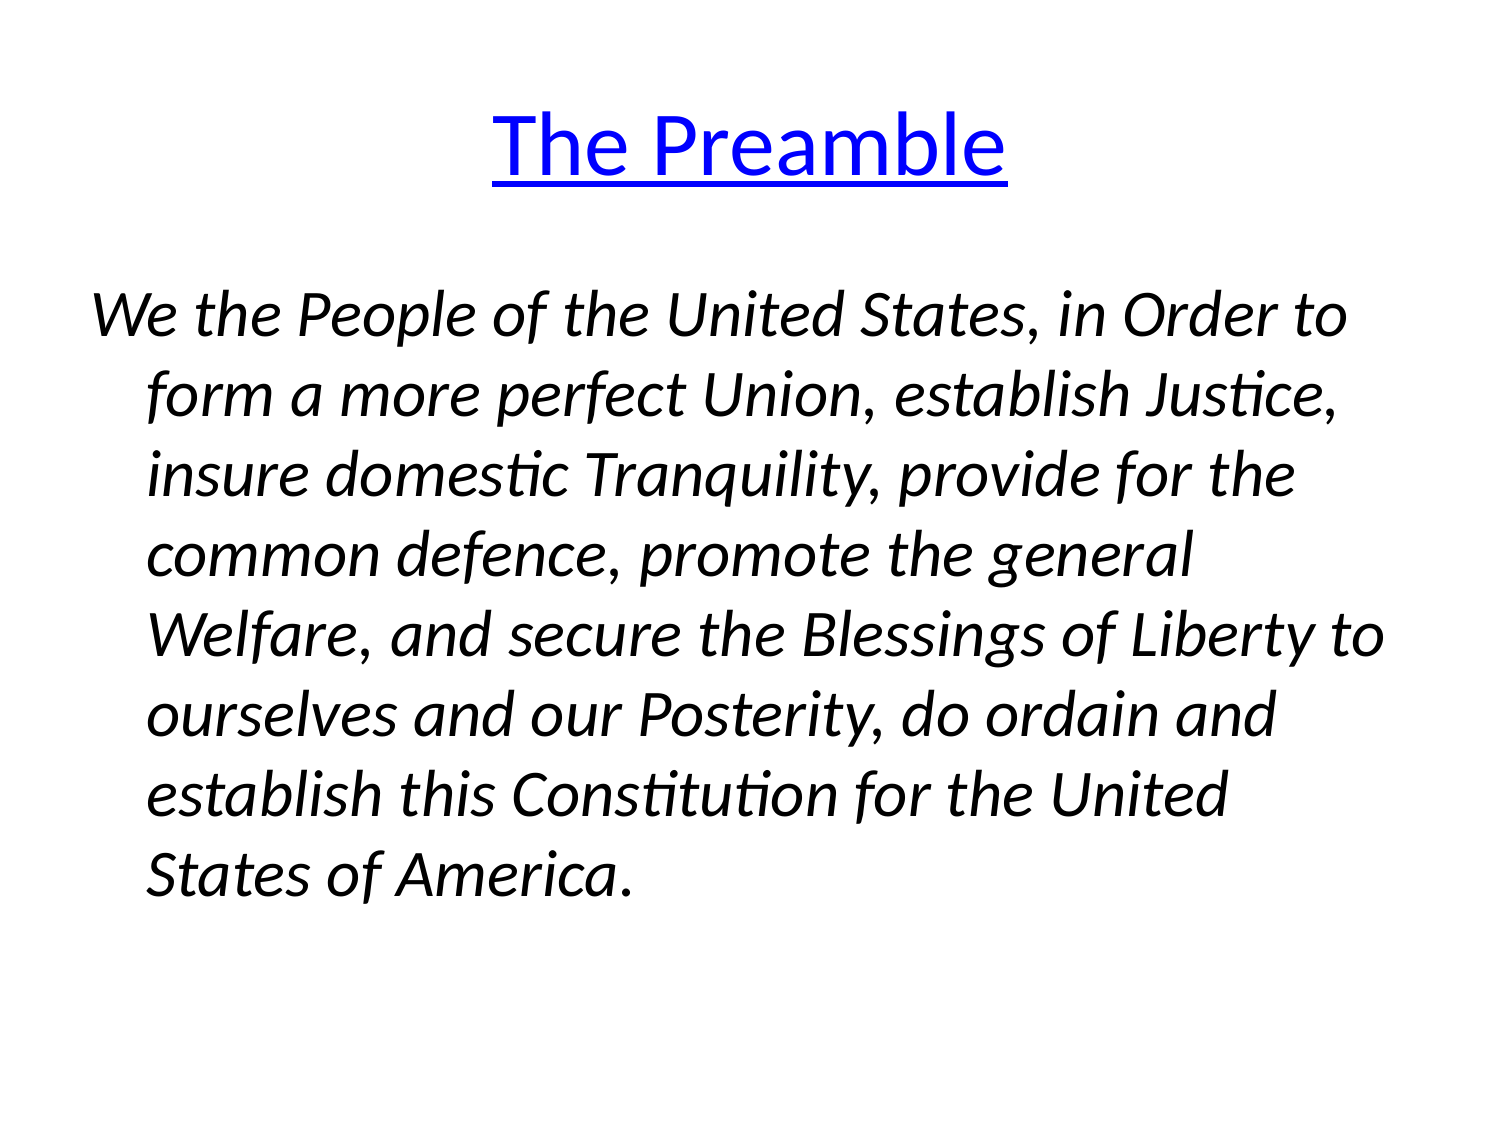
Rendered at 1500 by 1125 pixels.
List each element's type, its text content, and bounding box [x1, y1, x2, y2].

title The Preamble [75, 45, 1425, 233]
list We the People of the United States, in Order to form a more perfect Union, establish Justice, insure domestic Tranquility, provide for the common defence, promote the general Welfare, and secure the Blessings of Liberty to ourselves and our Posterity, do ordain and establish this Constitution for the United States of America. [75, 262, 1425, 1005]
